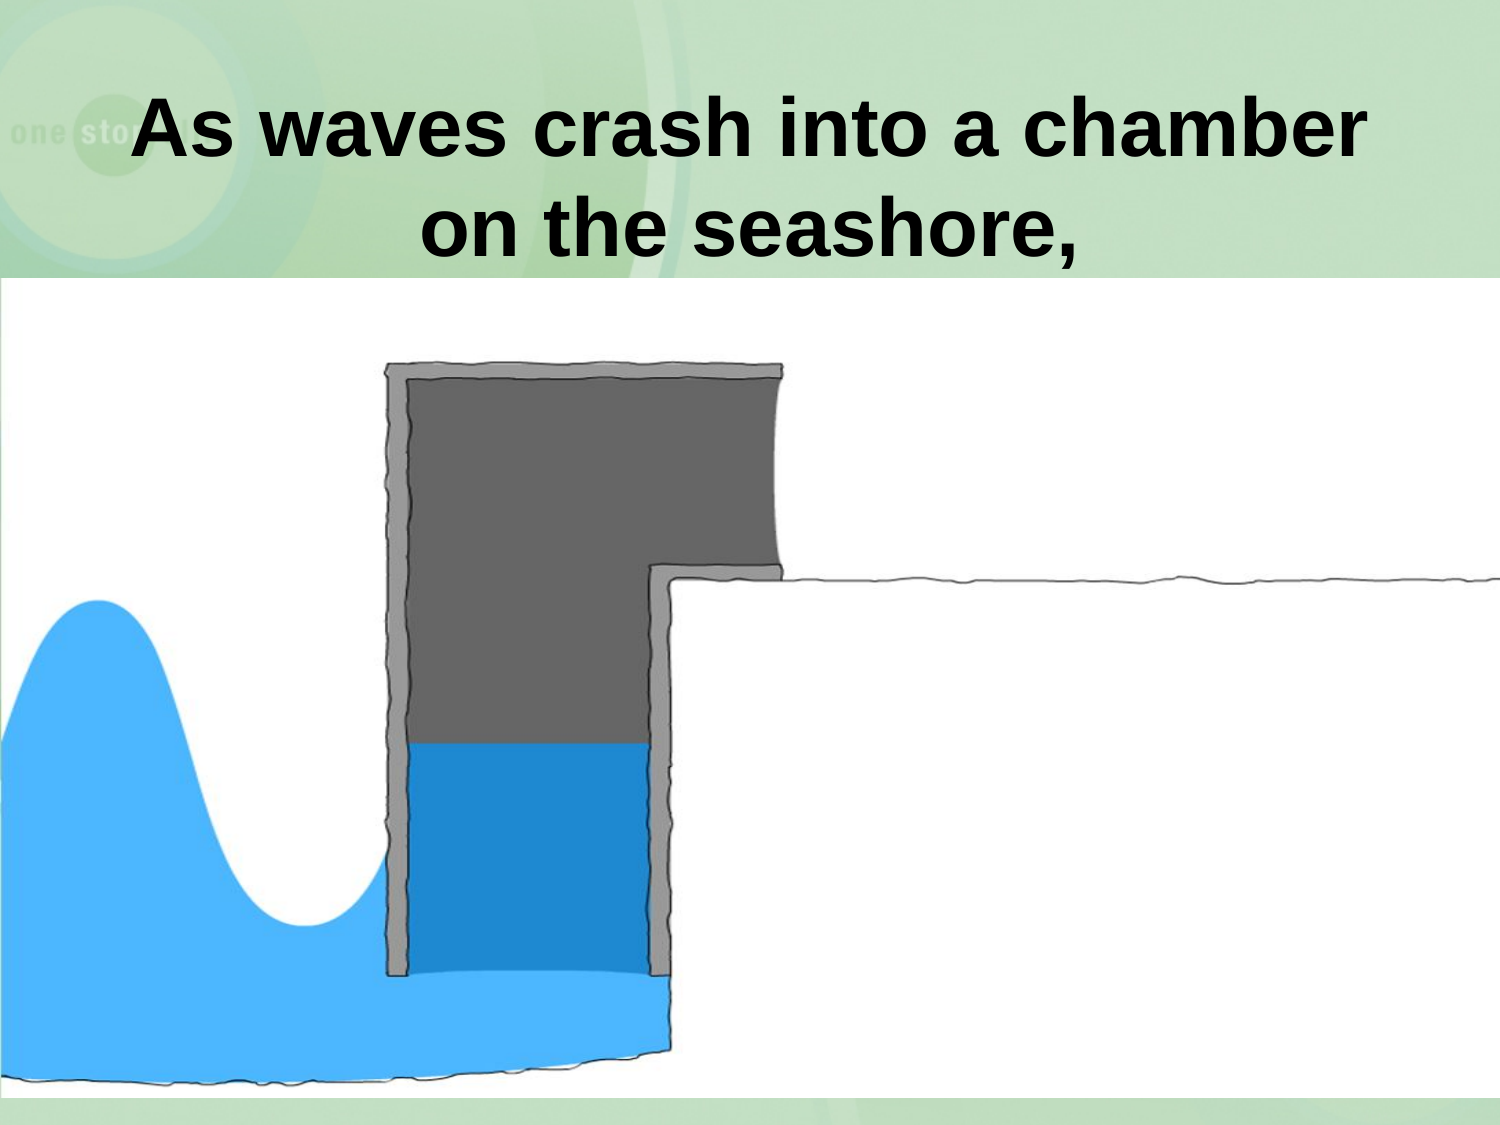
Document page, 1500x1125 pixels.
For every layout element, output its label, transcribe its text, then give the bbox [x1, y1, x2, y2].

title As waves crash into a chamber on the seashore, [75, 79, 1425, 268]
picture [0, 0, 1500, 1125]
